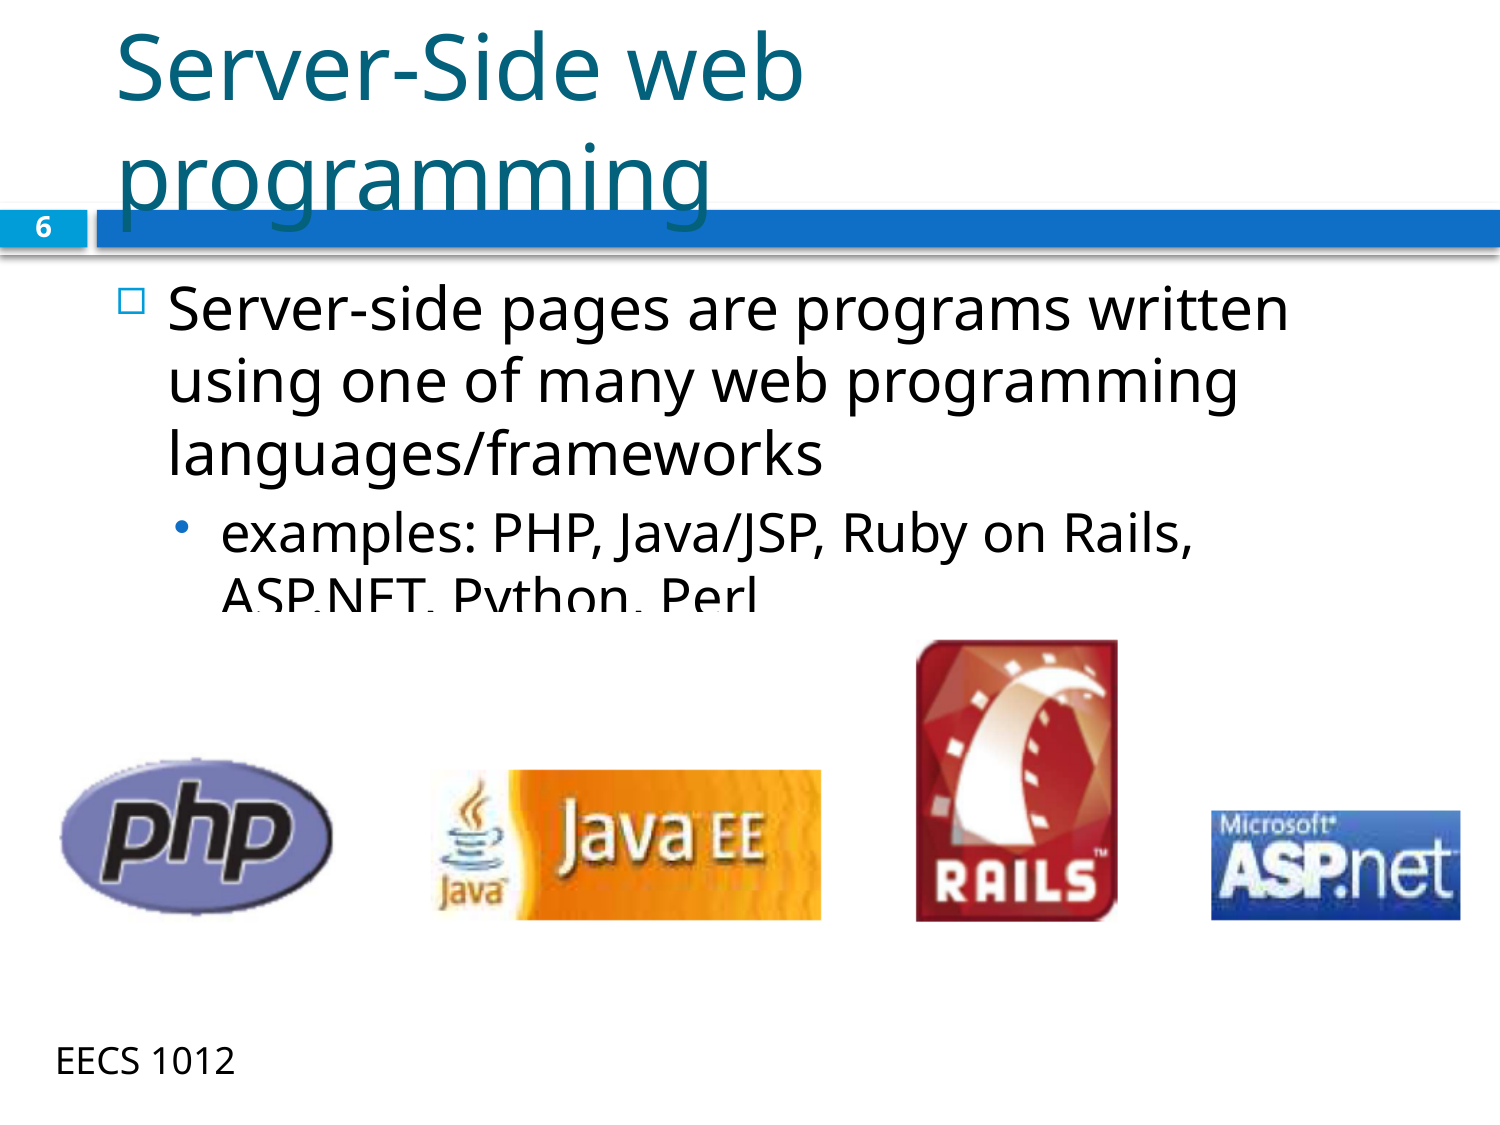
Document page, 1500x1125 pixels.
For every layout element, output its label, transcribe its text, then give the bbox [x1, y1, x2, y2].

slide_number 6 [0, 208, 88, 249]
footer CS [99, 1025, 990, 1085]
title Server-Side web programming [100, 37, 1439, 201]
picture [12, 612, 1488, 970]
text_box EECS 1012 [39, 1029, 273, 1089]
list Server-side pages are programs written using one of many web programming languages/frameworks examples: PHP, Java/JSP, Ruby on Rails, ASP.NET, Python, Perl [100, 262, 1439, 611]
